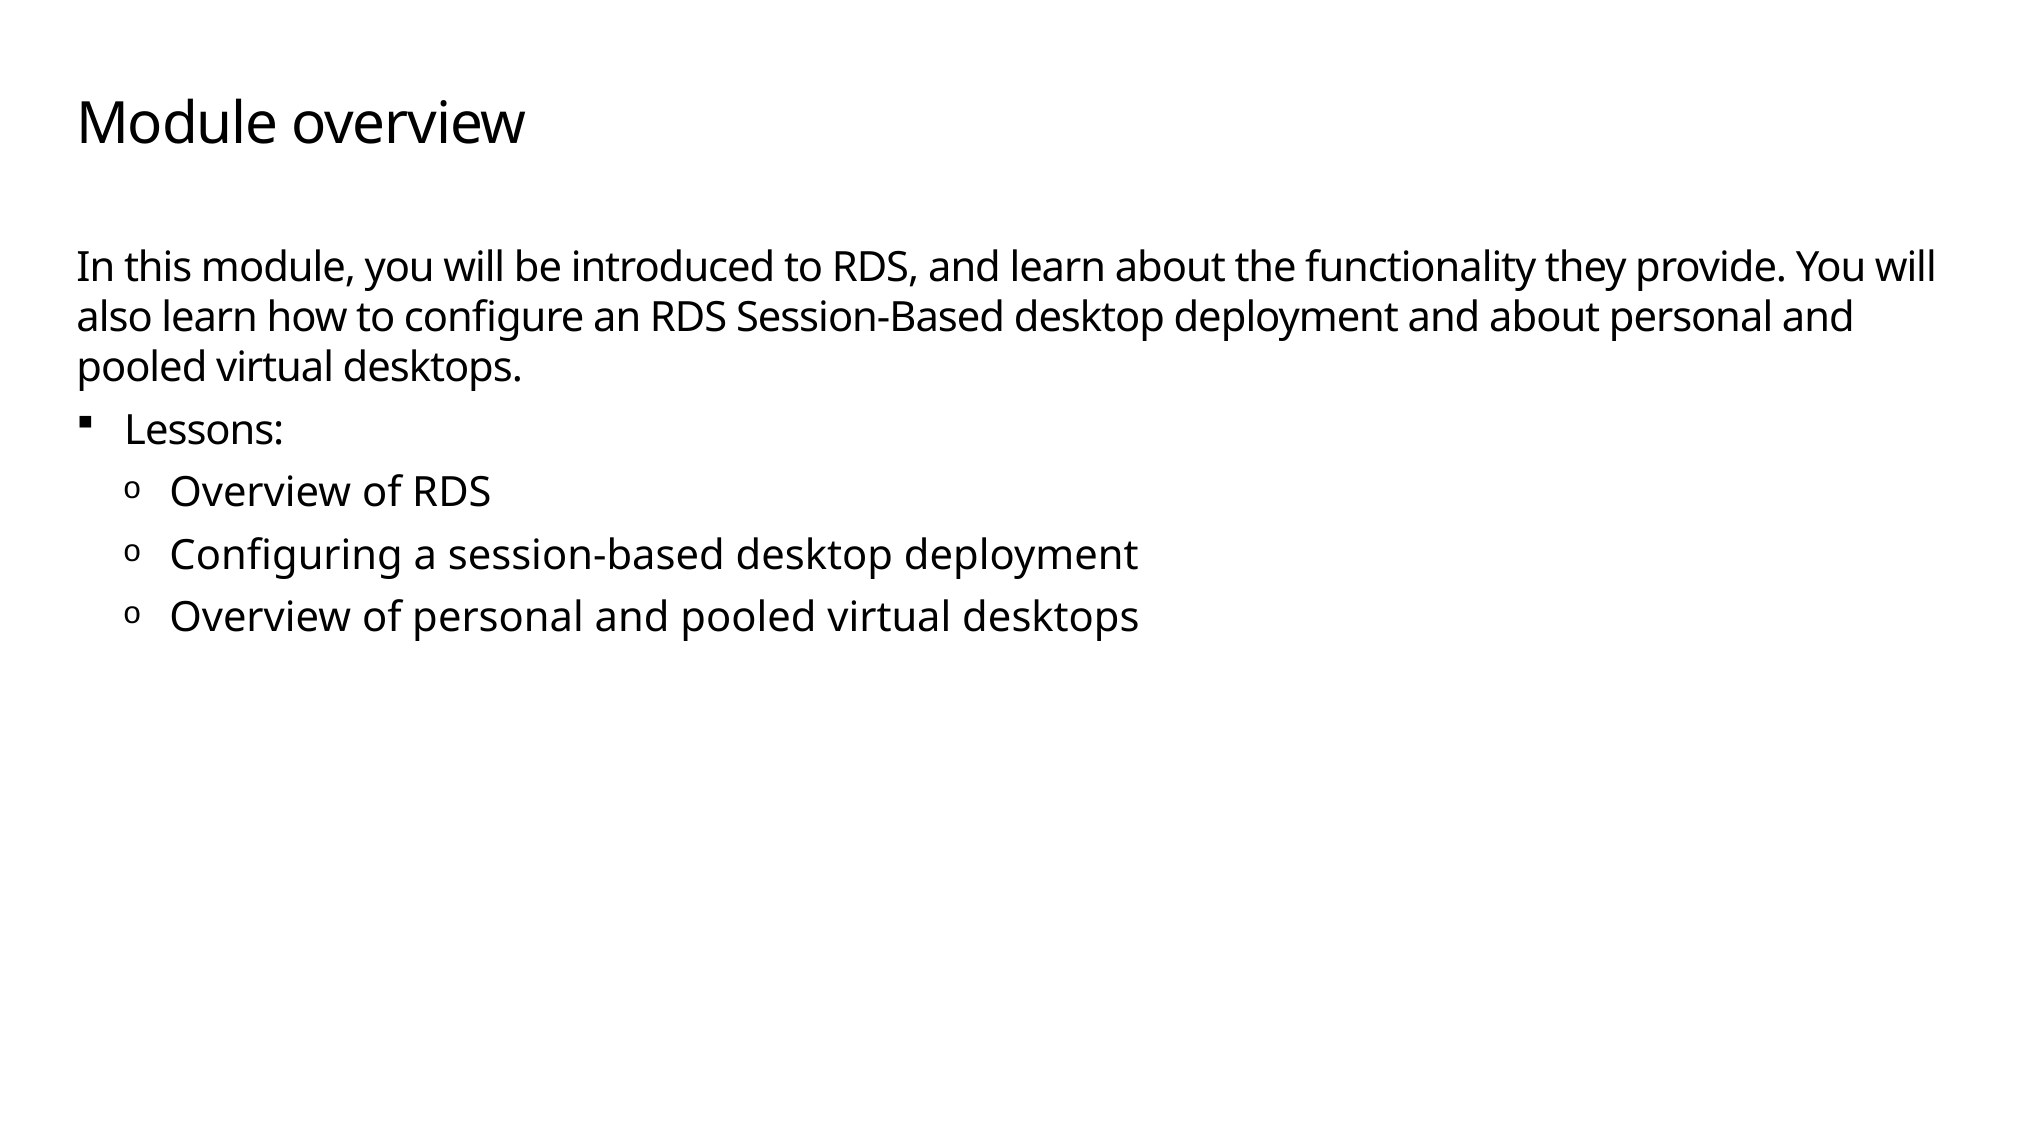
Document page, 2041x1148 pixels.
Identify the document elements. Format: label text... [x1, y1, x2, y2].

list In this module, you will be introduced to RDS, and learn about the functionality they provide. You will also learn how to configure an RDS Session-Based desktop deployment and about personal and pooled virtual desktops. Lessons: Overview of RDS Configuring a session-based desktop deployment Overview of personal and pooled virtual desktops [76, 240, 1968, 1074]
title Module overview [76, 93, 1968, 161]
